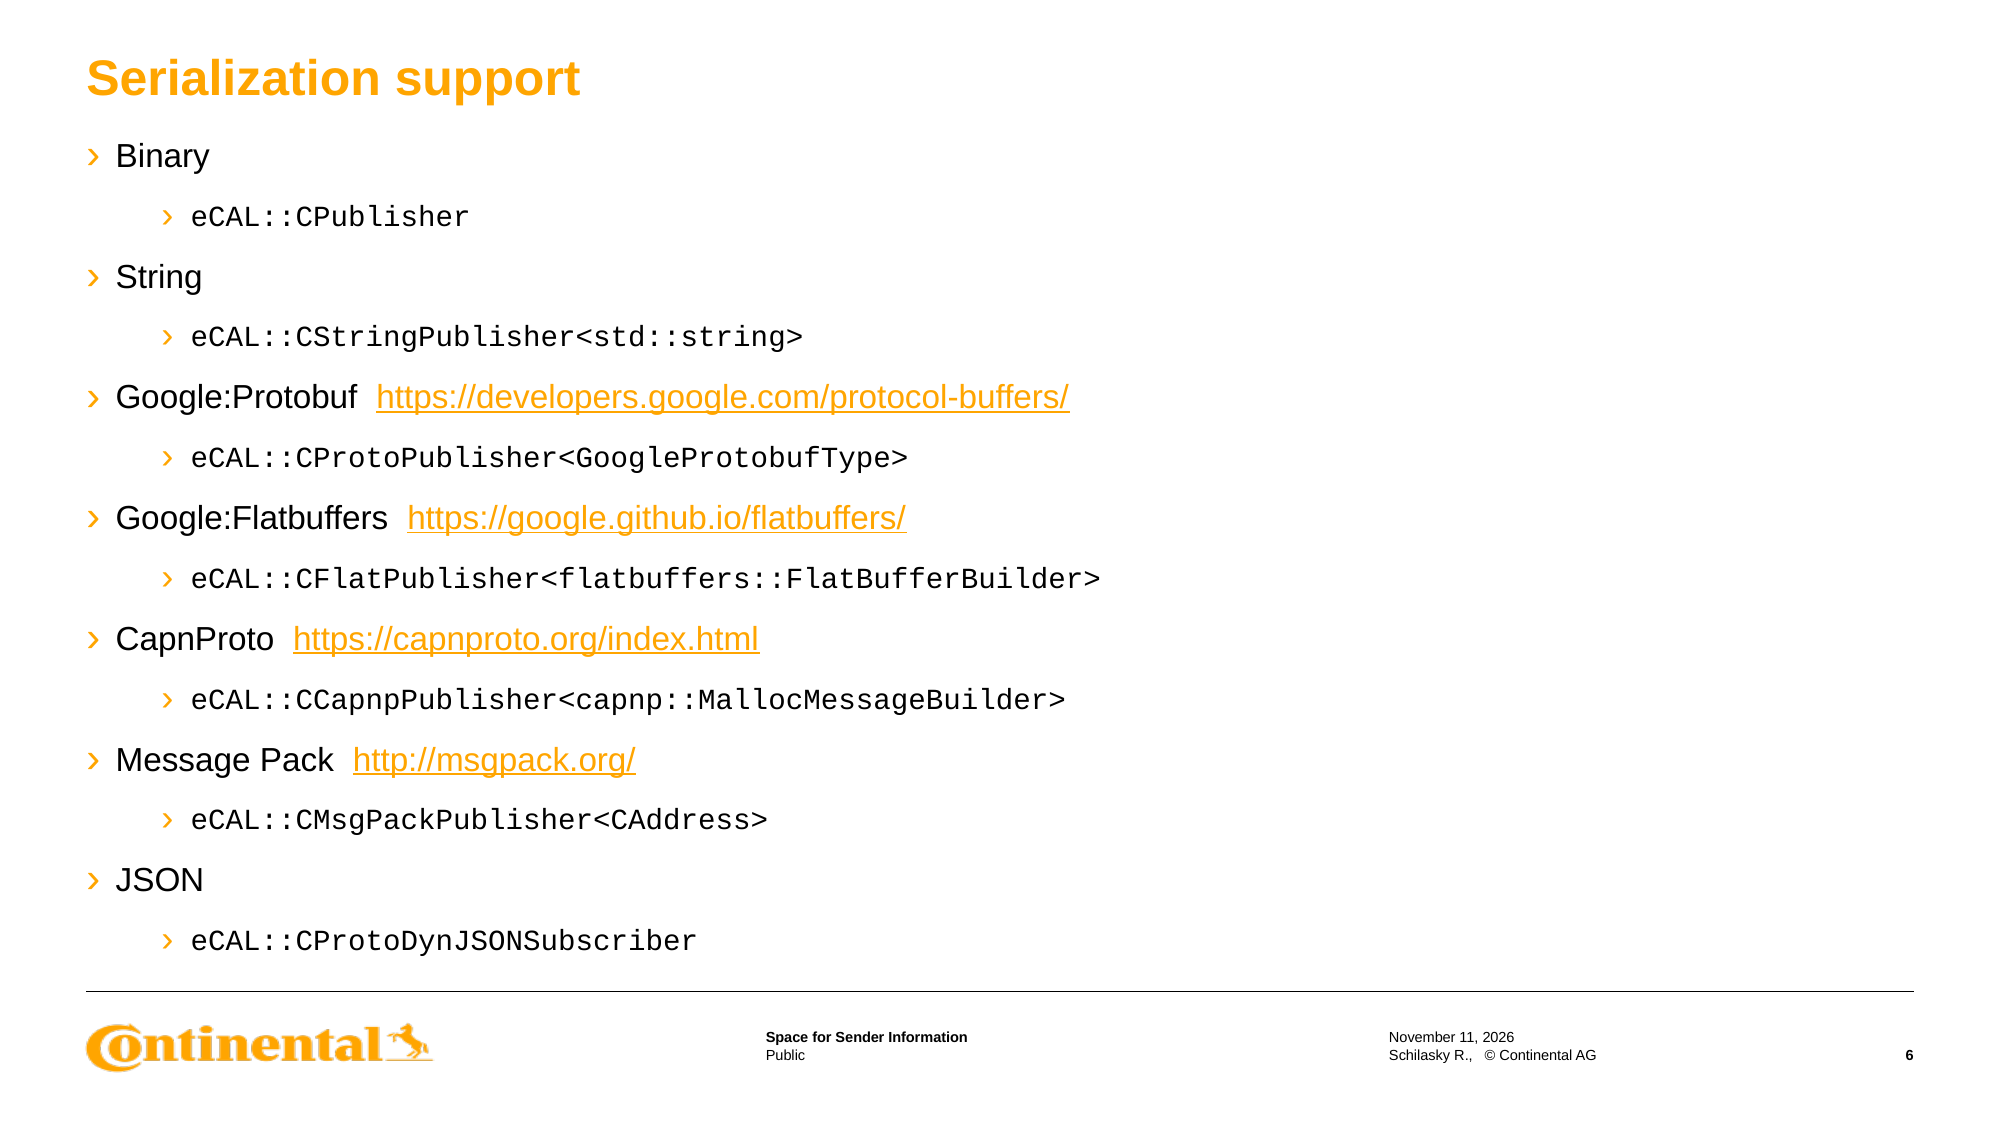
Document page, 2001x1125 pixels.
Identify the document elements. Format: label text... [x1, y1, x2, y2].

footer Schilasky R., © Continental AG [1388, 1045, 1827, 1071]
slide_number 6 [1834, 1045, 1914, 1071]
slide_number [1388, 1021, 1827, 1045]
text_box Binary eCAL::CPublisher String eCAL::CStringPublisher<std::string> Google:Protobuf https://developers.google.com/protocol-buffers/ eCAL::CProtoPublisher<GoogleProtobufType> Google:Flatbuffers https://google.github.io/flatbuffers/ eCAL::CFlatPublisher<flatbuffers::FlatBufferBuilder> CapnProto https://capnproto.org/index.html eCAL::CCapnpPublisher<capnp::MallocMessageBuilder> Message Pack http://msgpack.org/ eCAL::CMsgPackPublisher<CAddress> JSON eCAL::CProtoDynJSONSubscriber [86, 131, 1914, 959]
title Serialization support [86, 48, 1914, 131]
